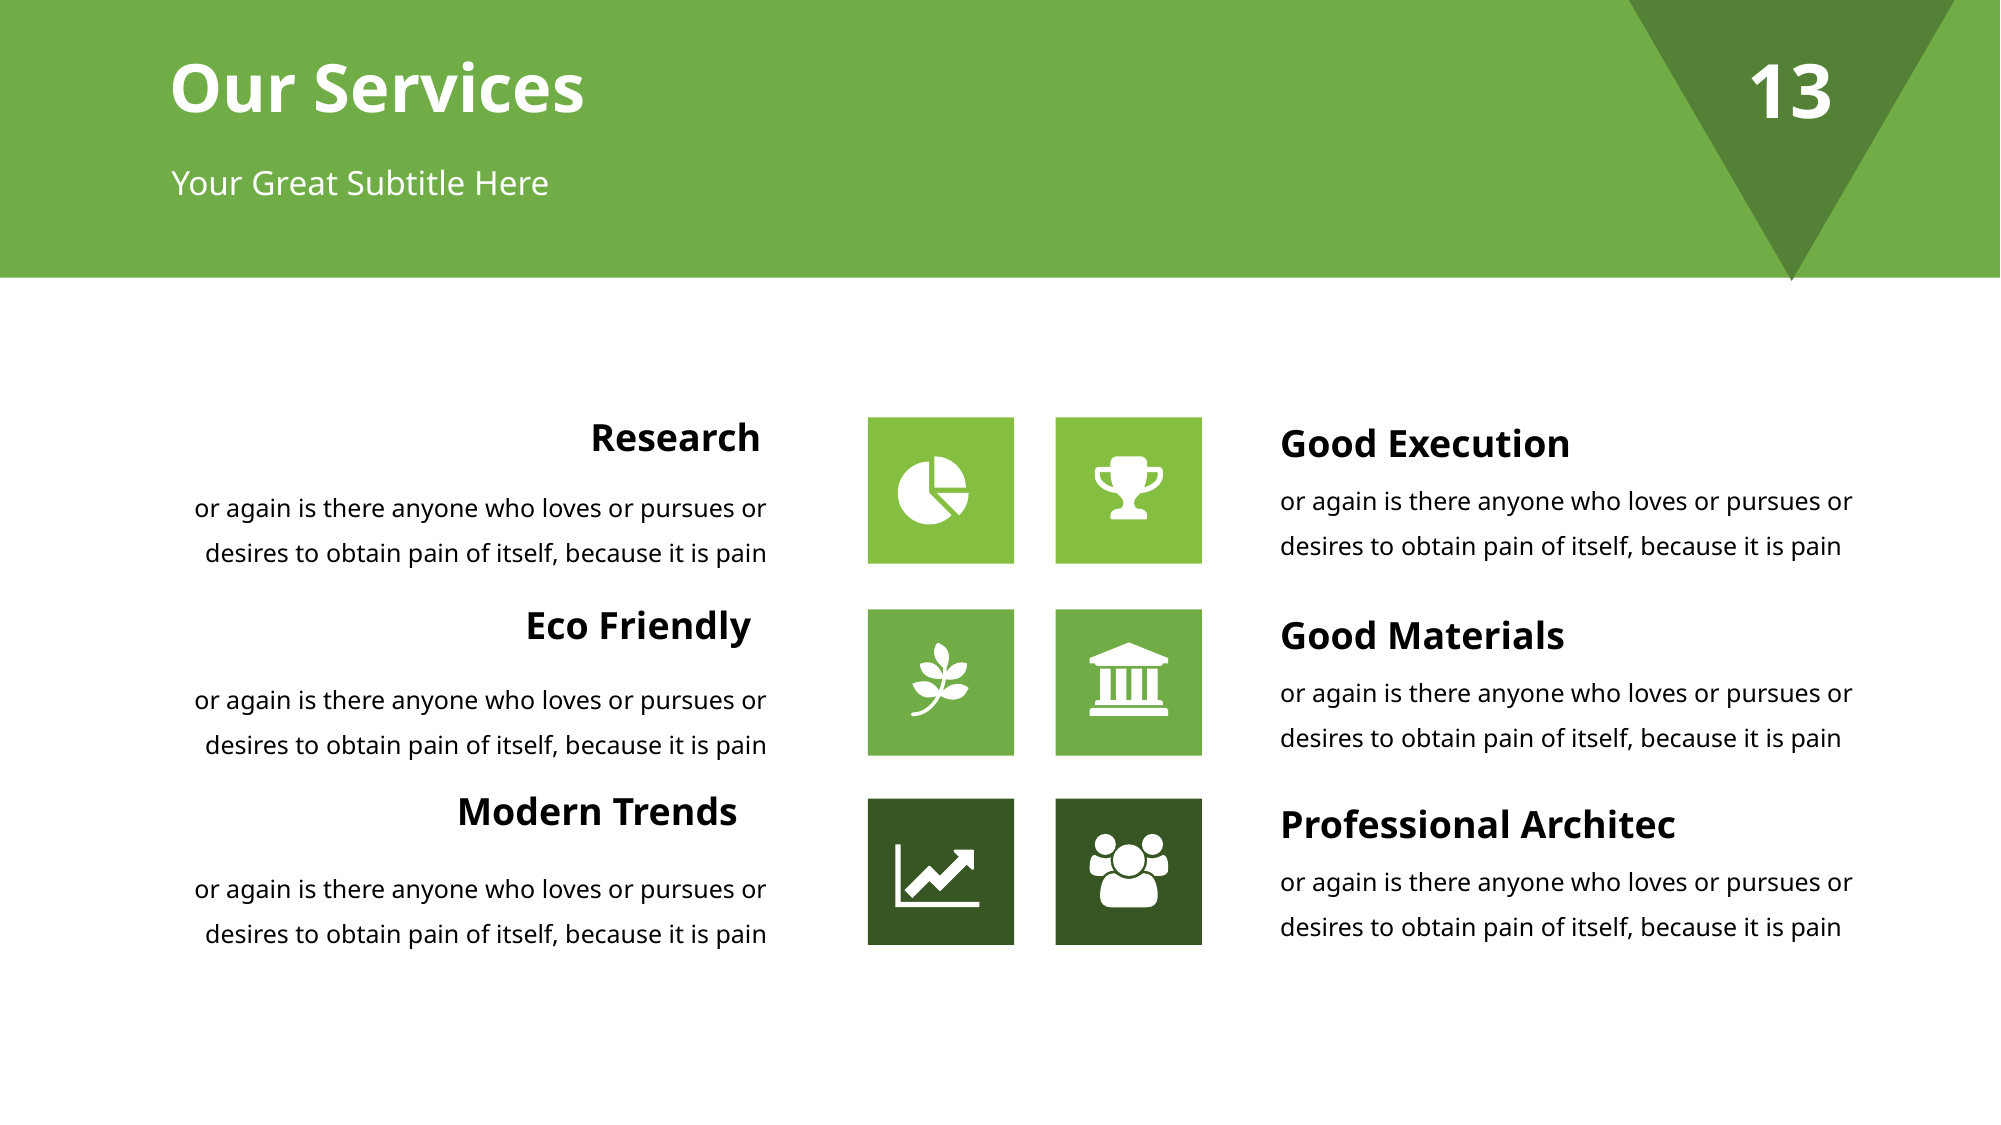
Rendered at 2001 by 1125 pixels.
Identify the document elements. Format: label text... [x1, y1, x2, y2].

text_box [1628, 0, 1955, 141]
text_box Research [561, 406, 787, 467]
text_box Eco Friendly [510, 594, 787, 655]
text_box [867, 417, 1015, 564]
text_box Good Execution [1265, 412, 1611, 473]
text_box Good Materials [1265, 604, 1594, 665]
text_box [867, 798, 1015, 945]
text_box Professional Architec [1265, 793, 1719, 855]
text_box or again is there anyone who loves or pursues or desires to obtain pain of itself, because it is pain [1265, 844, 1917, 946]
text_box 13 [1709, 36, 1873, 143]
text_box [1094, 456, 1163, 520]
text_box Modern Trends [441, 780, 773, 842]
text_box or again is there anyone who loves or pursues or desires to obtain pain of itself, because it is pain [131, 851, 783, 958]
text_box [934, 456, 966, 488]
text_box [1089, 707, 1169, 716]
text_box [1055, 609, 1202, 756]
text_box [895, 844, 980, 908]
text_box [897, 461, 952, 525]
text_box [1055, 417, 1202, 564]
text_box [0, 0, 1789, 278]
text_box [936, 492, 969, 516]
text_box [1089, 854, 1114, 876]
text_box or again is there anyone who loves or pursues or desires to obtain pain of itself, because it is pain [131, 469, 783, 576]
text_box Our Services [139, 38, 633, 135]
text_box [1055, 798, 1202, 945]
text_box [1094, 668, 1163, 706]
text_box [867, 609, 1015, 756]
text_box [1089, 642, 1169, 666]
text_box [911, 642, 969, 717]
text_box or again is there anyone who loves or pursues or desires to obtain pain of itself, because it is pain [1265, 463, 1917, 565]
text_box or again is there anyone who loves or pursues or desires to obtain pain of itself, because it is pain [131, 661, 783, 768]
text_box [1794, 0, 2000, 278]
text_box Your Great Subtitle Here [139, 154, 582, 210]
text_box [1094, 833, 1169, 908]
text_box or again is there anyone who loves or pursues or desires to obtain pain of itself, because it is pain [1265, 655, 1917, 757]
text_box [1711, 143, 1872, 281]
